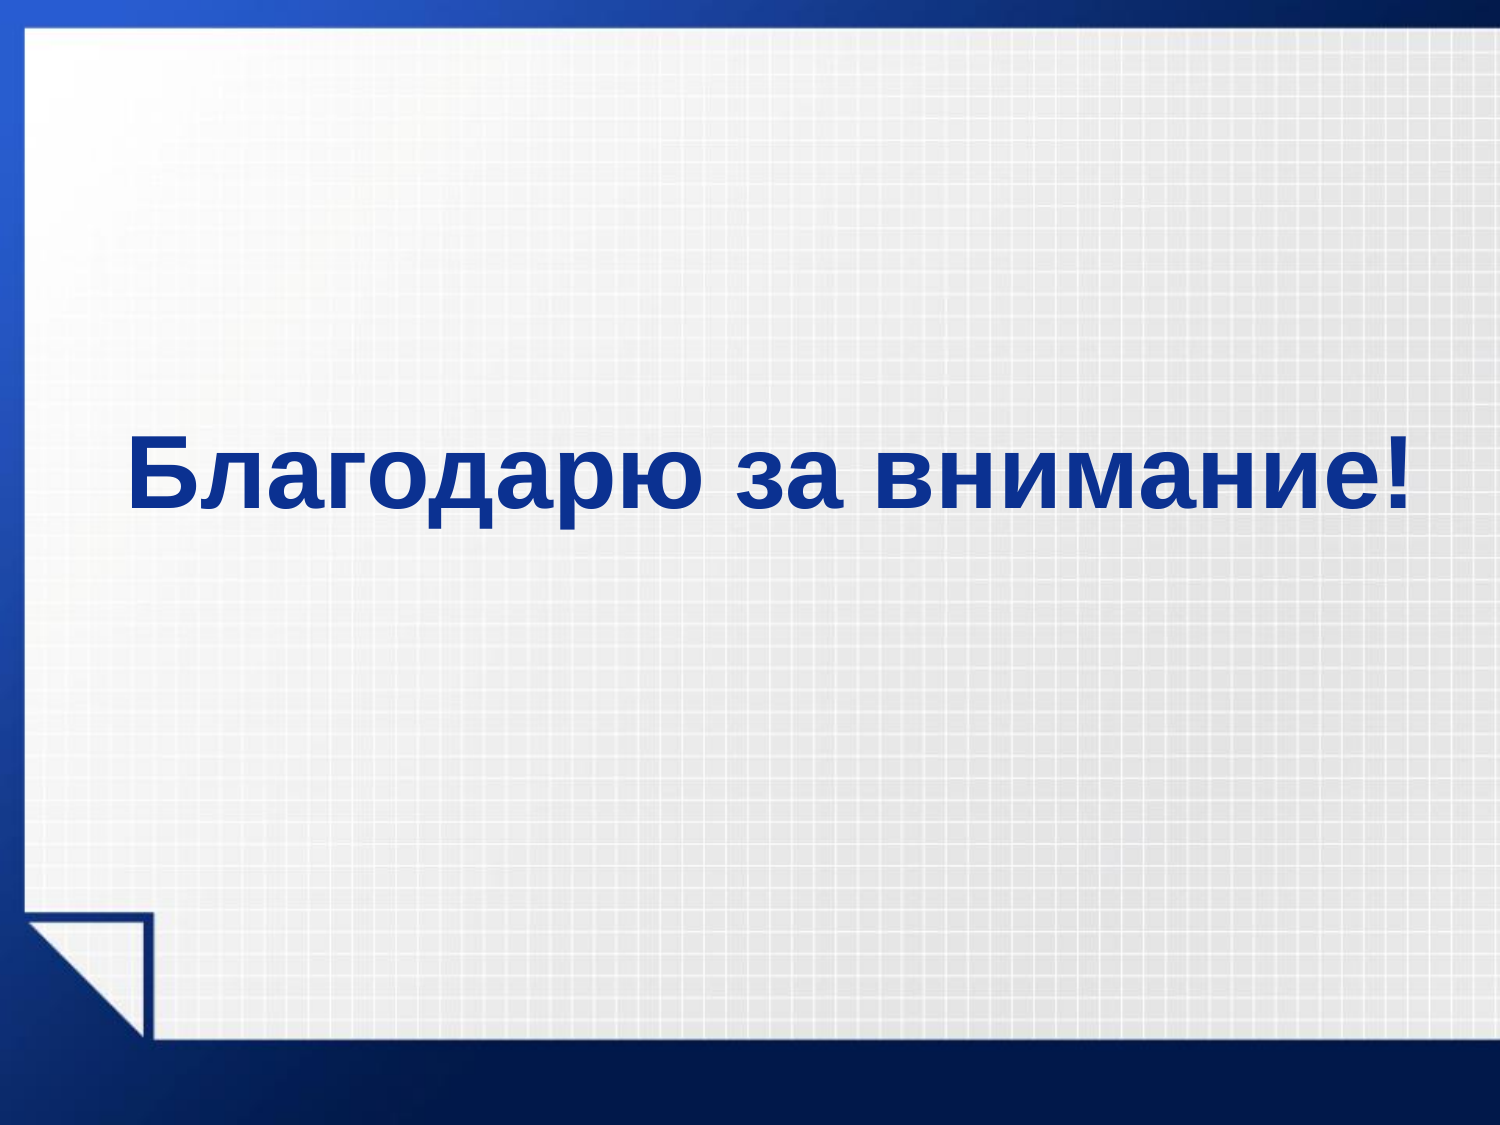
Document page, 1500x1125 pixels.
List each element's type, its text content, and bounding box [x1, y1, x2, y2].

picture [0, 0, 1500, 1125]
text_box Благодарю за внимание! [41, 396, 1500, 551]
